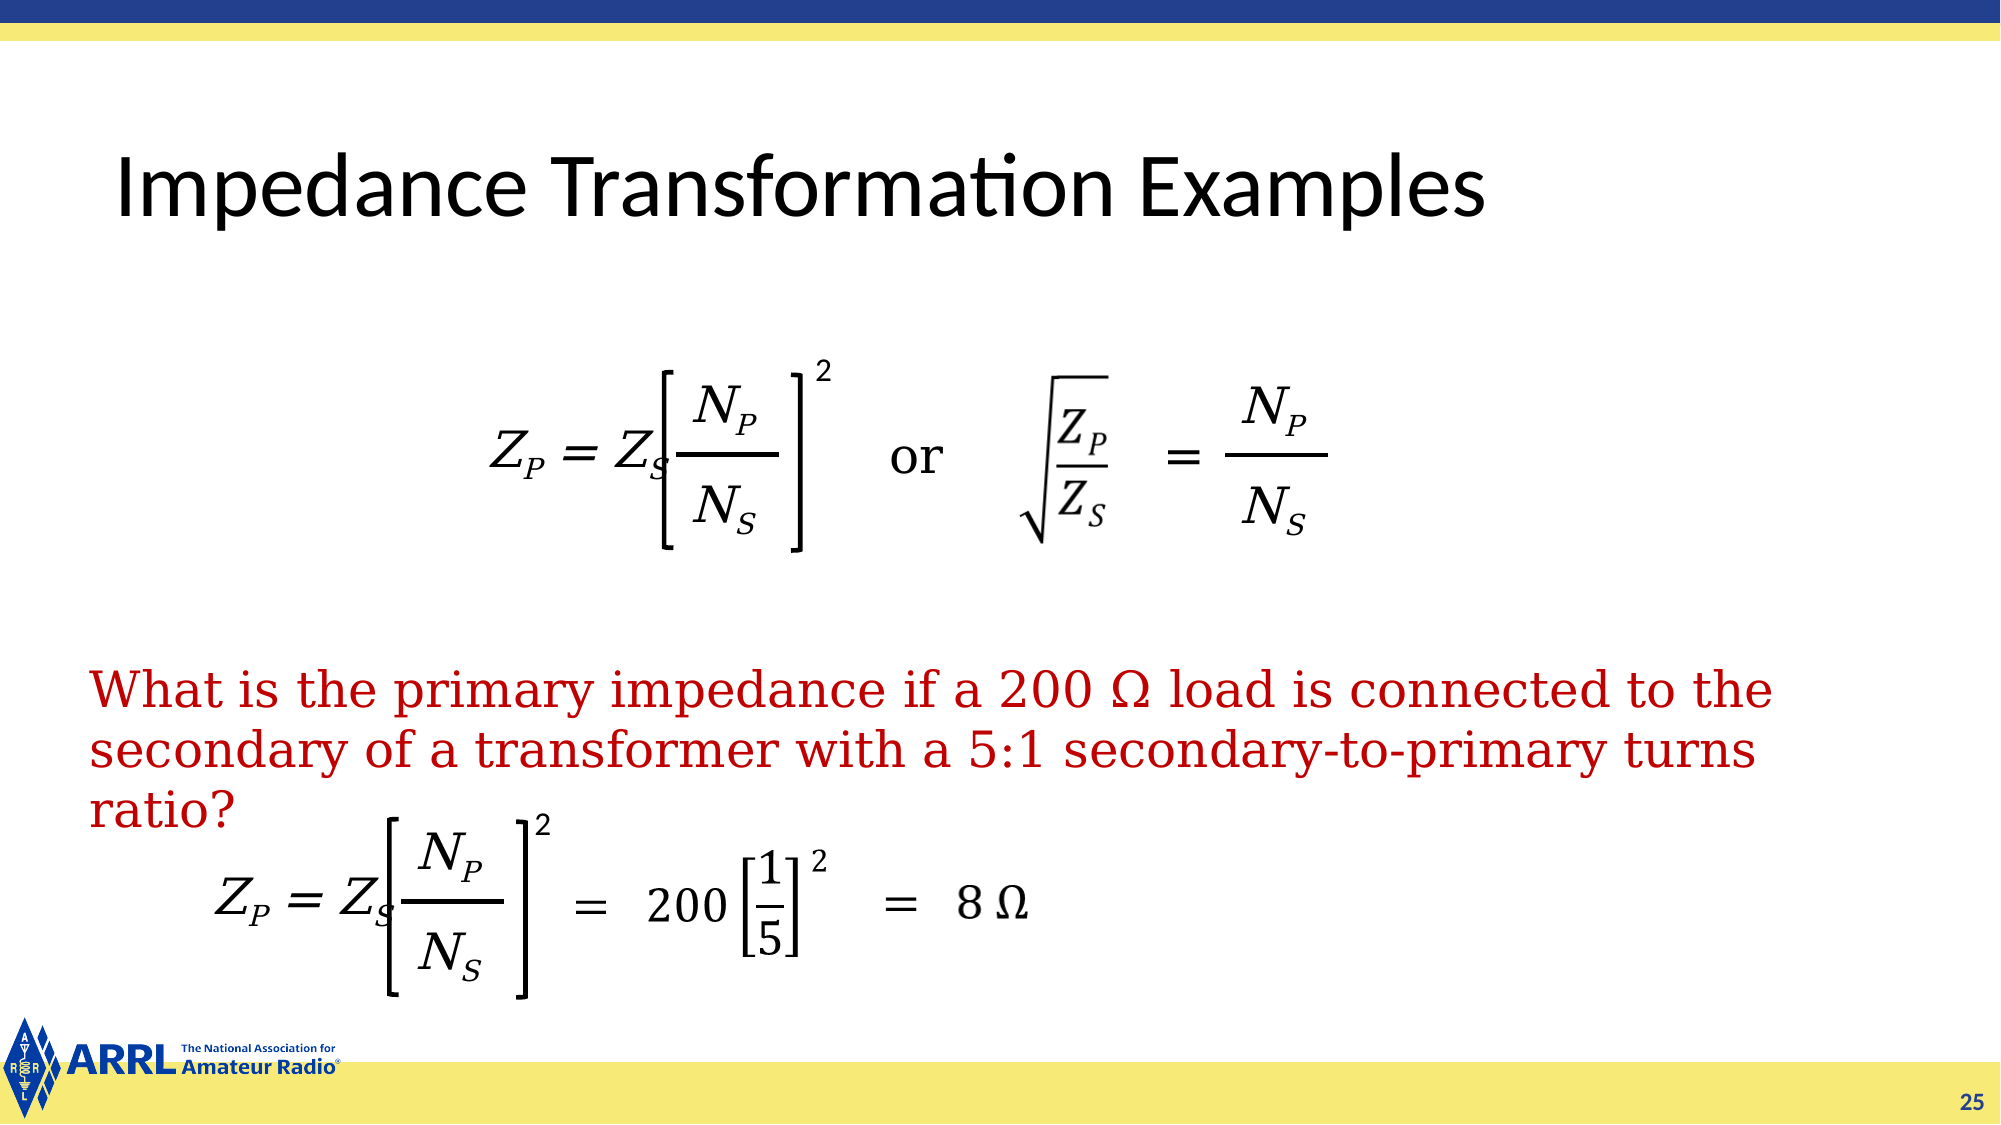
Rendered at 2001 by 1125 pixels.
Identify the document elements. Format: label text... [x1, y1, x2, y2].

text_box or [874, 415, 1013, 491]
text_box [567, 842, 835, 958]
text_box [388, 818, 399, 996]
text_box ZP = ZS [472, 410, 663, 494]
title Impedance Transformation Examples [99, 130, 1900, 363]
text_box 2 [519, 795, 620, 850]
text_box [1012, 364, 1116, 544]
text_box [877, 870, 1033, 930]
text_box What is the primary impedance if a 200 Ω load is connected to the secondary of a transformer with a 5:1 secondary-to-primary turns ratio? [74, 649, 1875, 845]
text_box [663, 371, 674, 549]
text_box = [1149, 414, 1224, 490]
text_box [790, 374, 801, 551]
text_box 2 [800, 340, 901, 396]
picture [1, 1015, 342, 1121]
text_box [1224, 365, 1329, 542]
text_box ZP = ZS [197, 856, 388, 940]
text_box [675, 365, 779, 541]
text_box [400, 812, 504, 988]
text_box [516, 821, 527, 998]
